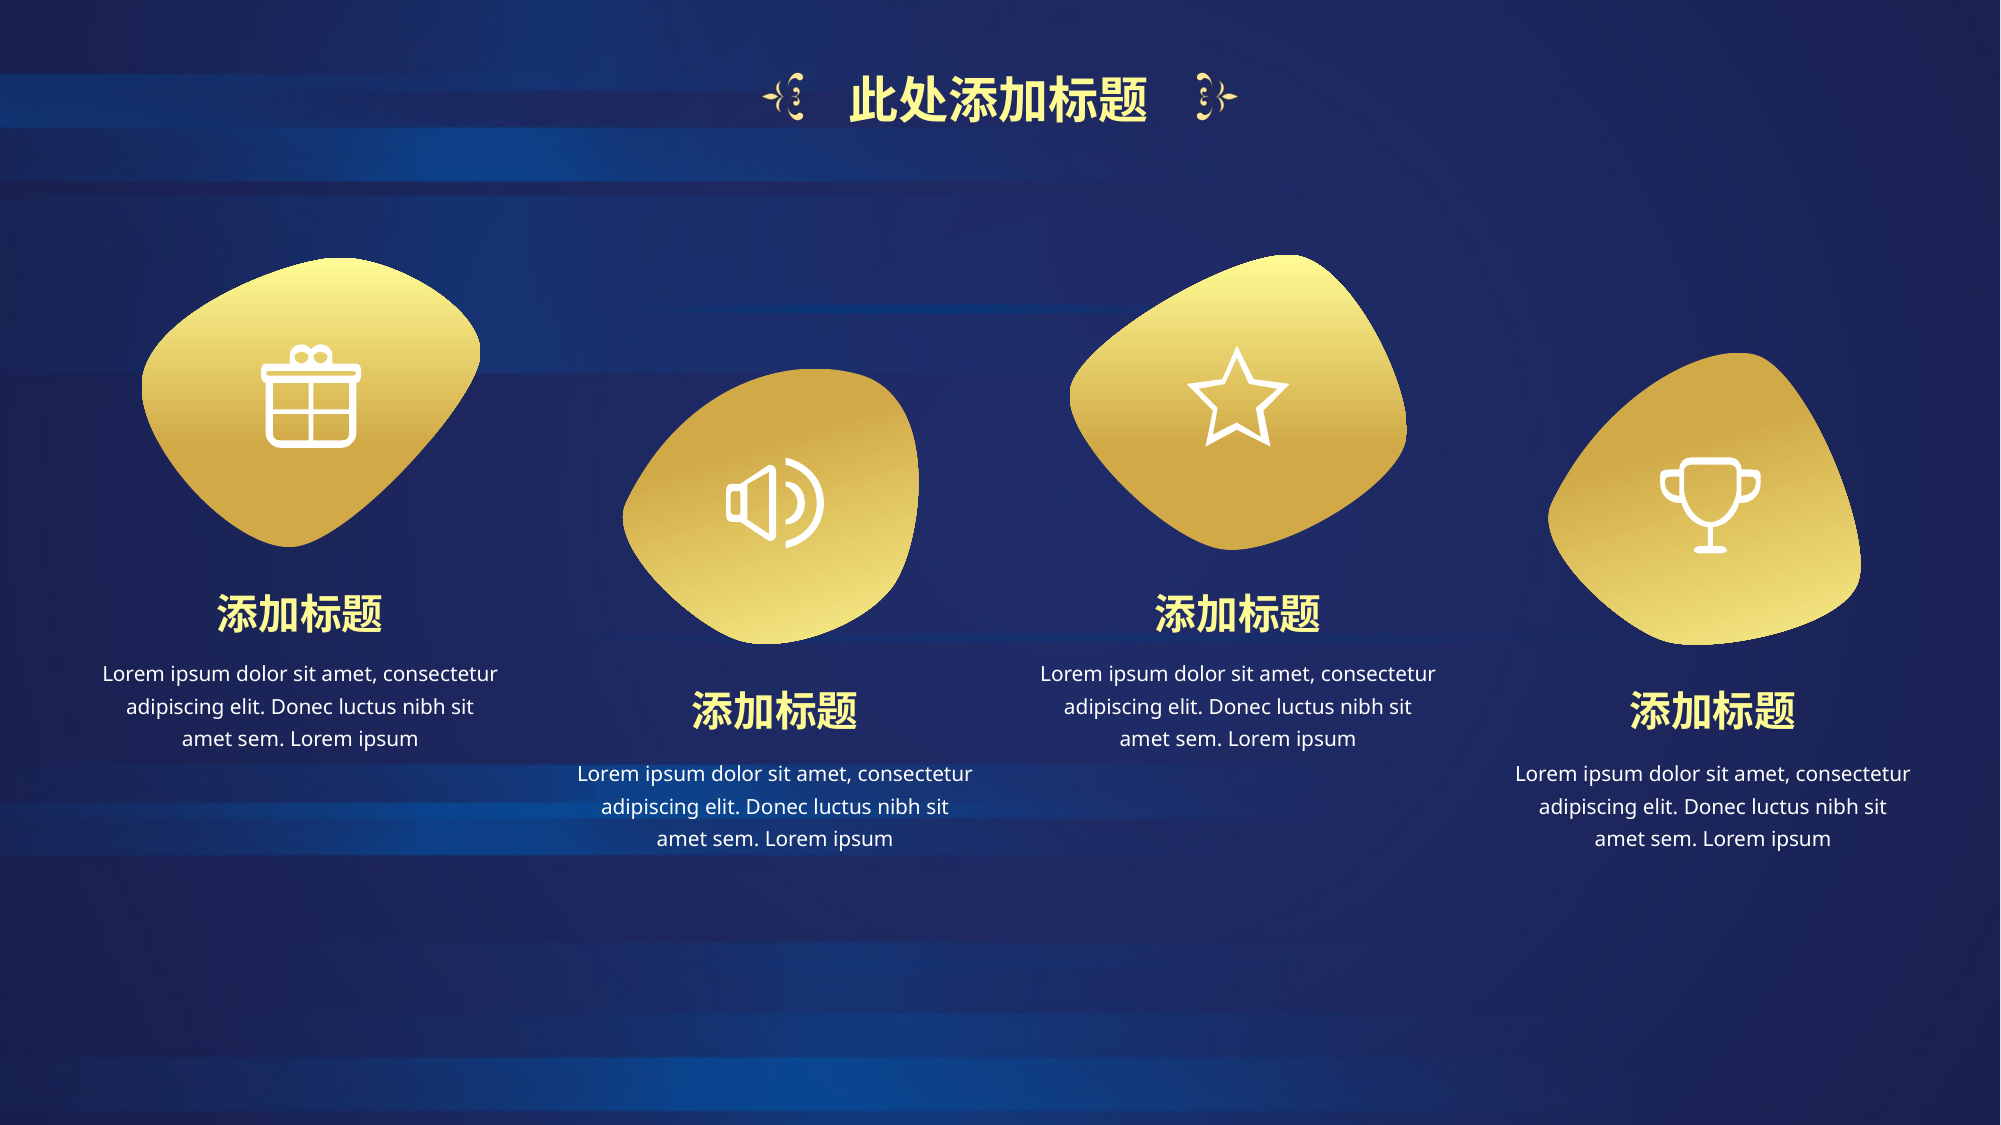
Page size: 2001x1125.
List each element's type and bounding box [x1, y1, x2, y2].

text_box [1660, 457, 1761, 554]
text_box [761, 61, 1239, 137]
text_box [621, 367, 920, 645]
picture [0, 0, 2001, 1125]
text_box [726, 464, 777, 542]
text_box [140, 256, 482, 549]
text_box [261, 344, 362, 448]
text_box [785, 457, 824, 549]
text_box [576, 685, 975, 866]
text_box [101, 587, 500, 766]
text_box [1547, 351, 1862, 646]
text_box [1068, 253, 1408, 551]
text_box [1513, 685, 1912, 866]
text_box [1186, 345, 1290, 447]
text_box [1039, 587, 1438, 766]
